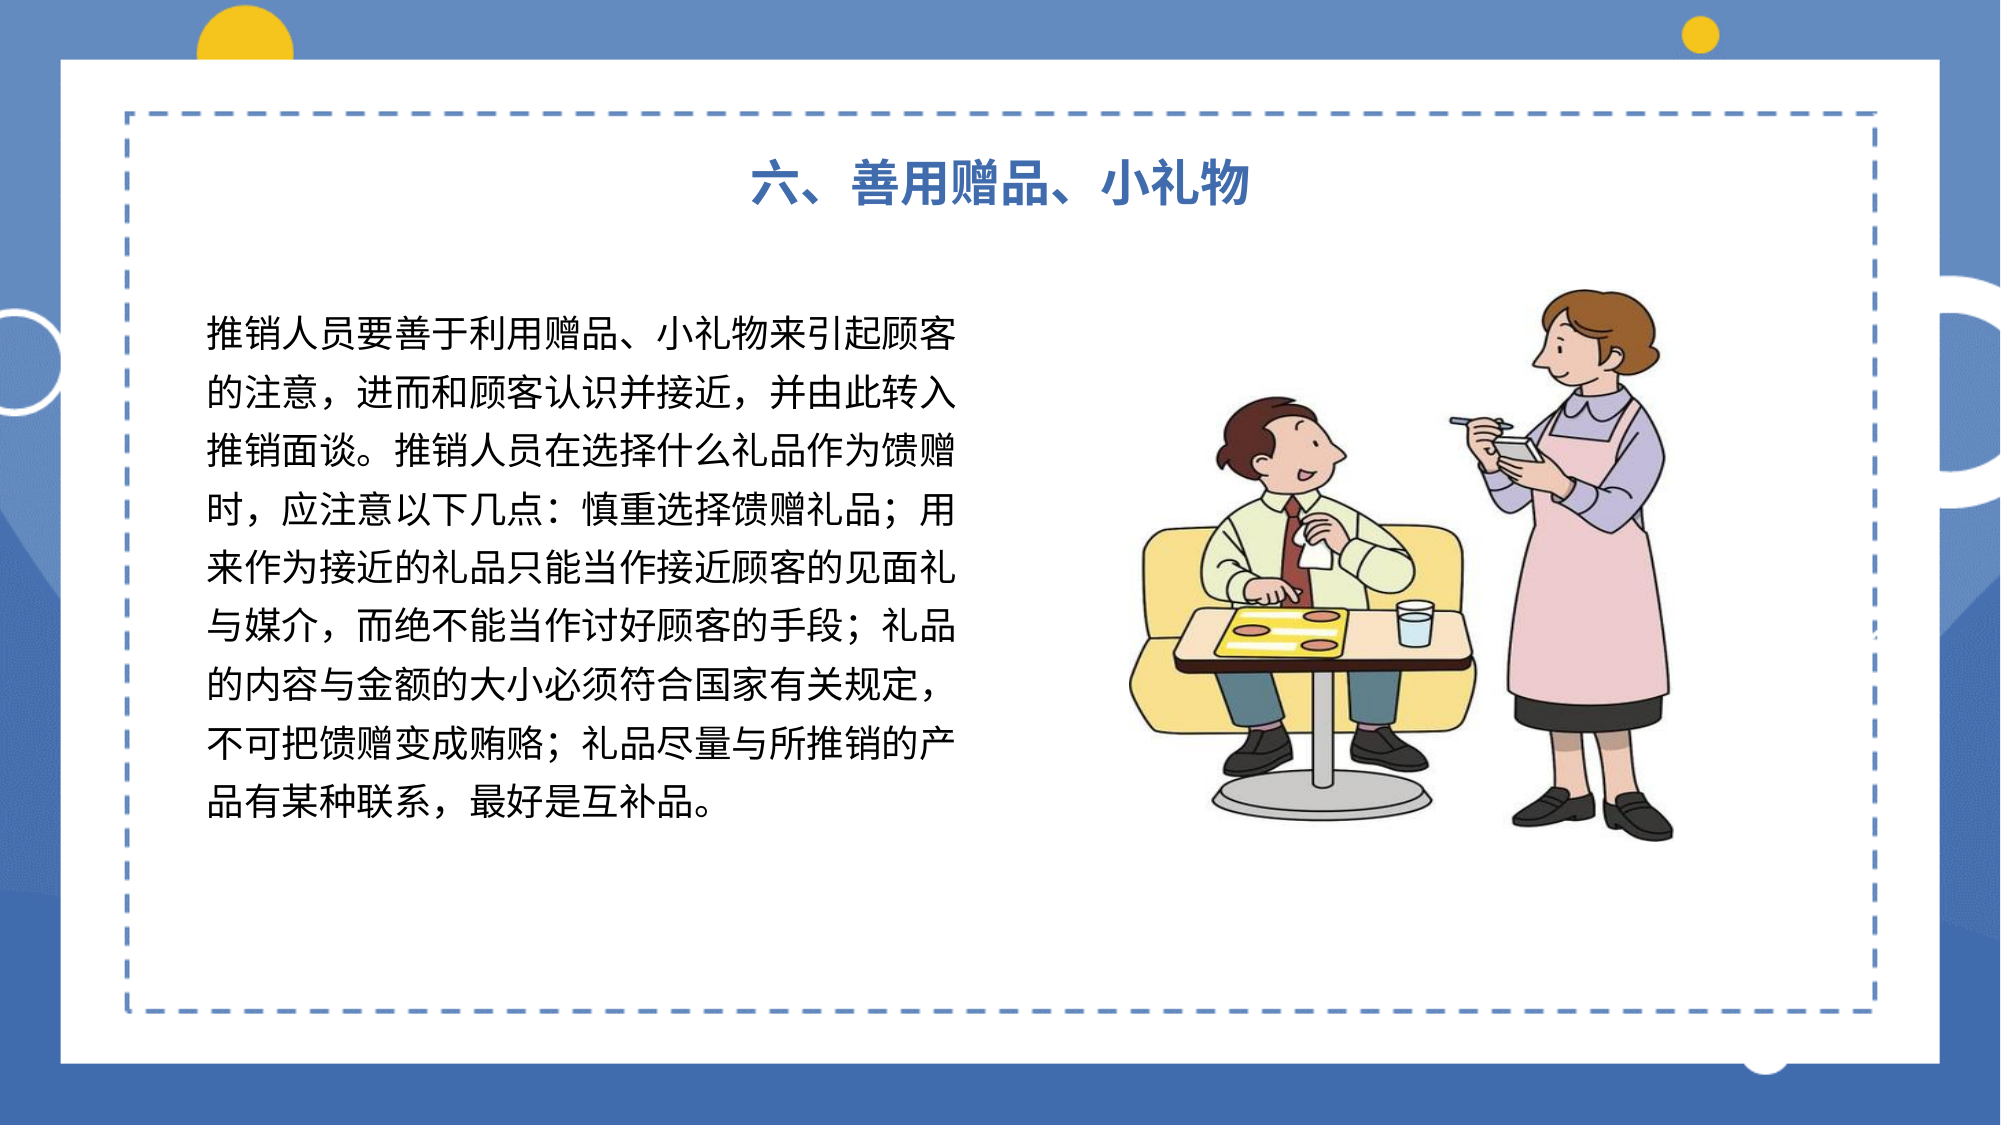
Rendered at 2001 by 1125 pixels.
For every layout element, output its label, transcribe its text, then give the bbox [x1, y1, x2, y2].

text_box 推销人员要善于利用赠品、小礼物来引起顾客的注意，进而和顾客认识并接近，并由此转入推销面谈。推销人员在选择什么礼品作为馈赠时，应注意以下几点：慎重选择馈赠礼品；用来作为接近的礼品只能当作接近顾客的见面礼与媒介，而绝不能当作讨好顾客的手段；礼品的内容与金额的大小必须符合国家有关规定，不可把馈赠变成贿赂；礼品尽量与所推销的产品有某种联系，最好是互补品。 [192, 289, 977, 831]
text_box 六、善用赠品、小礼物 [735, 144, 1265, 220]
picture [0, 0, 2001, 1125]
